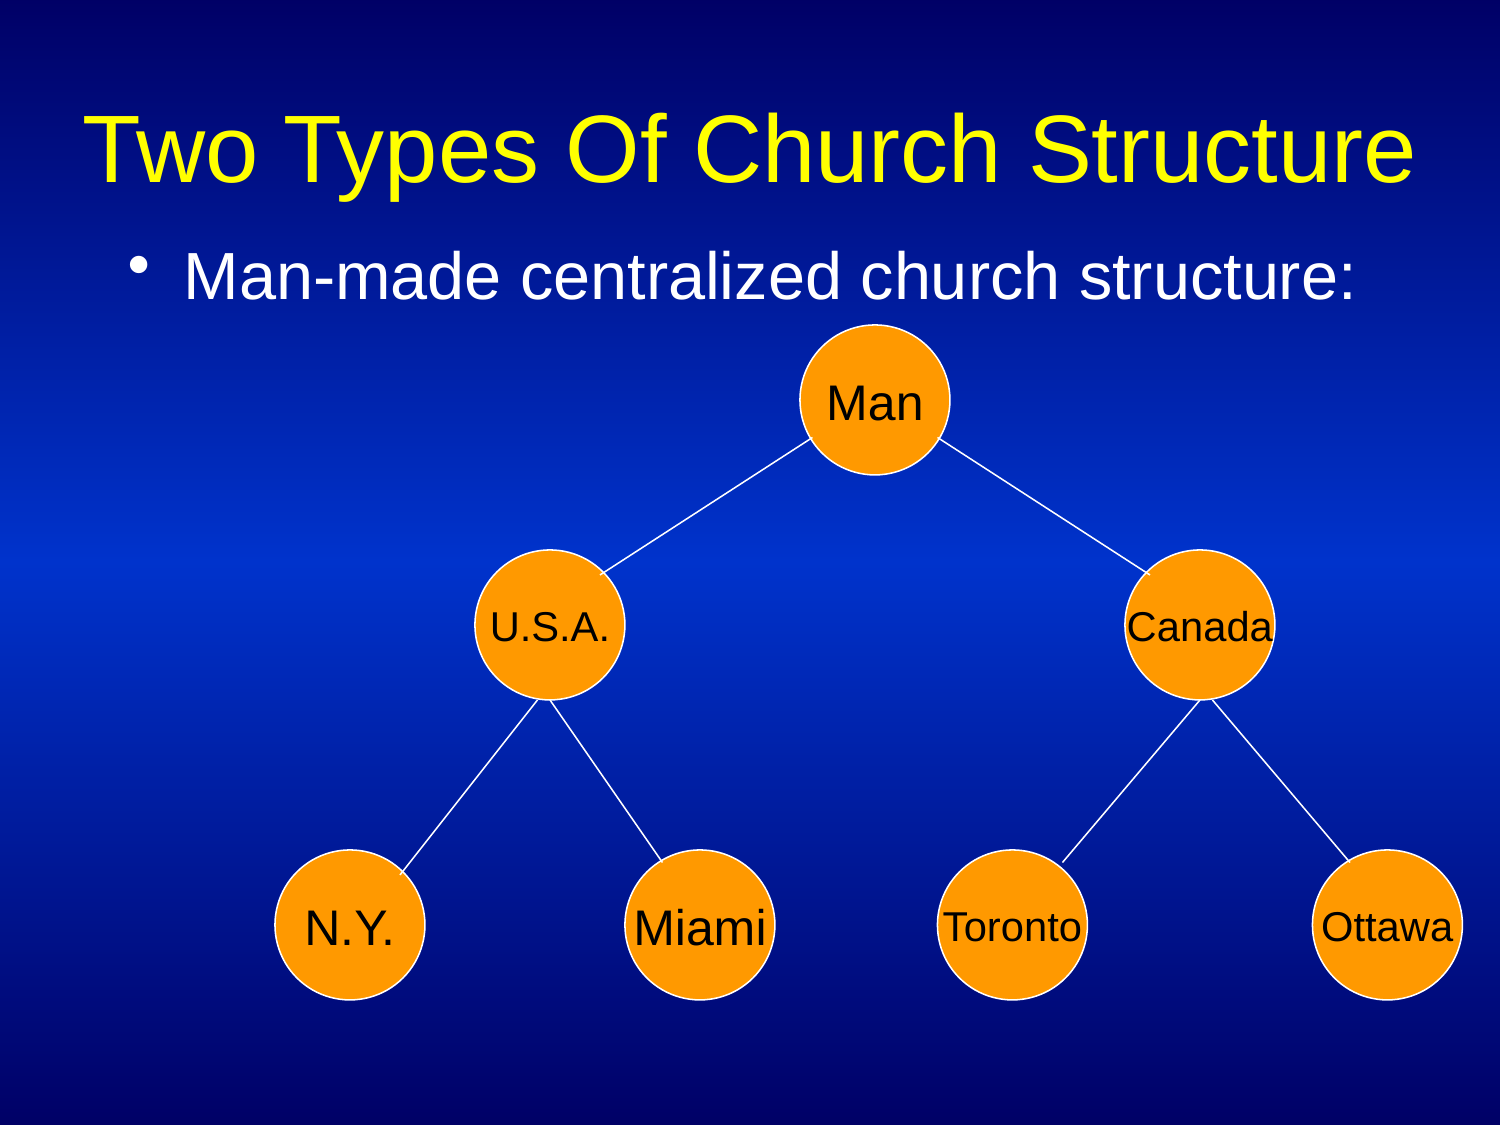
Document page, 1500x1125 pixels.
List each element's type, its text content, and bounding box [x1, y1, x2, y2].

text_box N.Y. [274, 849, 425, 1000]
text_box Man [799, 324, 950, 475]
text_box Ottawa [1312, 849, 1463, 1000]
text_box Canada [1124, 549, 1275, 700]
list Man-made centralized church structure: [112, 224, 1463, 325]
title Two Types Of Church Structure [37, 50, 1463, 238]
text_box Toronto [937, 849, 1088, 1000]
text_box U.S.A. [474, 549, 625, 700]
text_box Miami [624, 849, 775, 1000]
